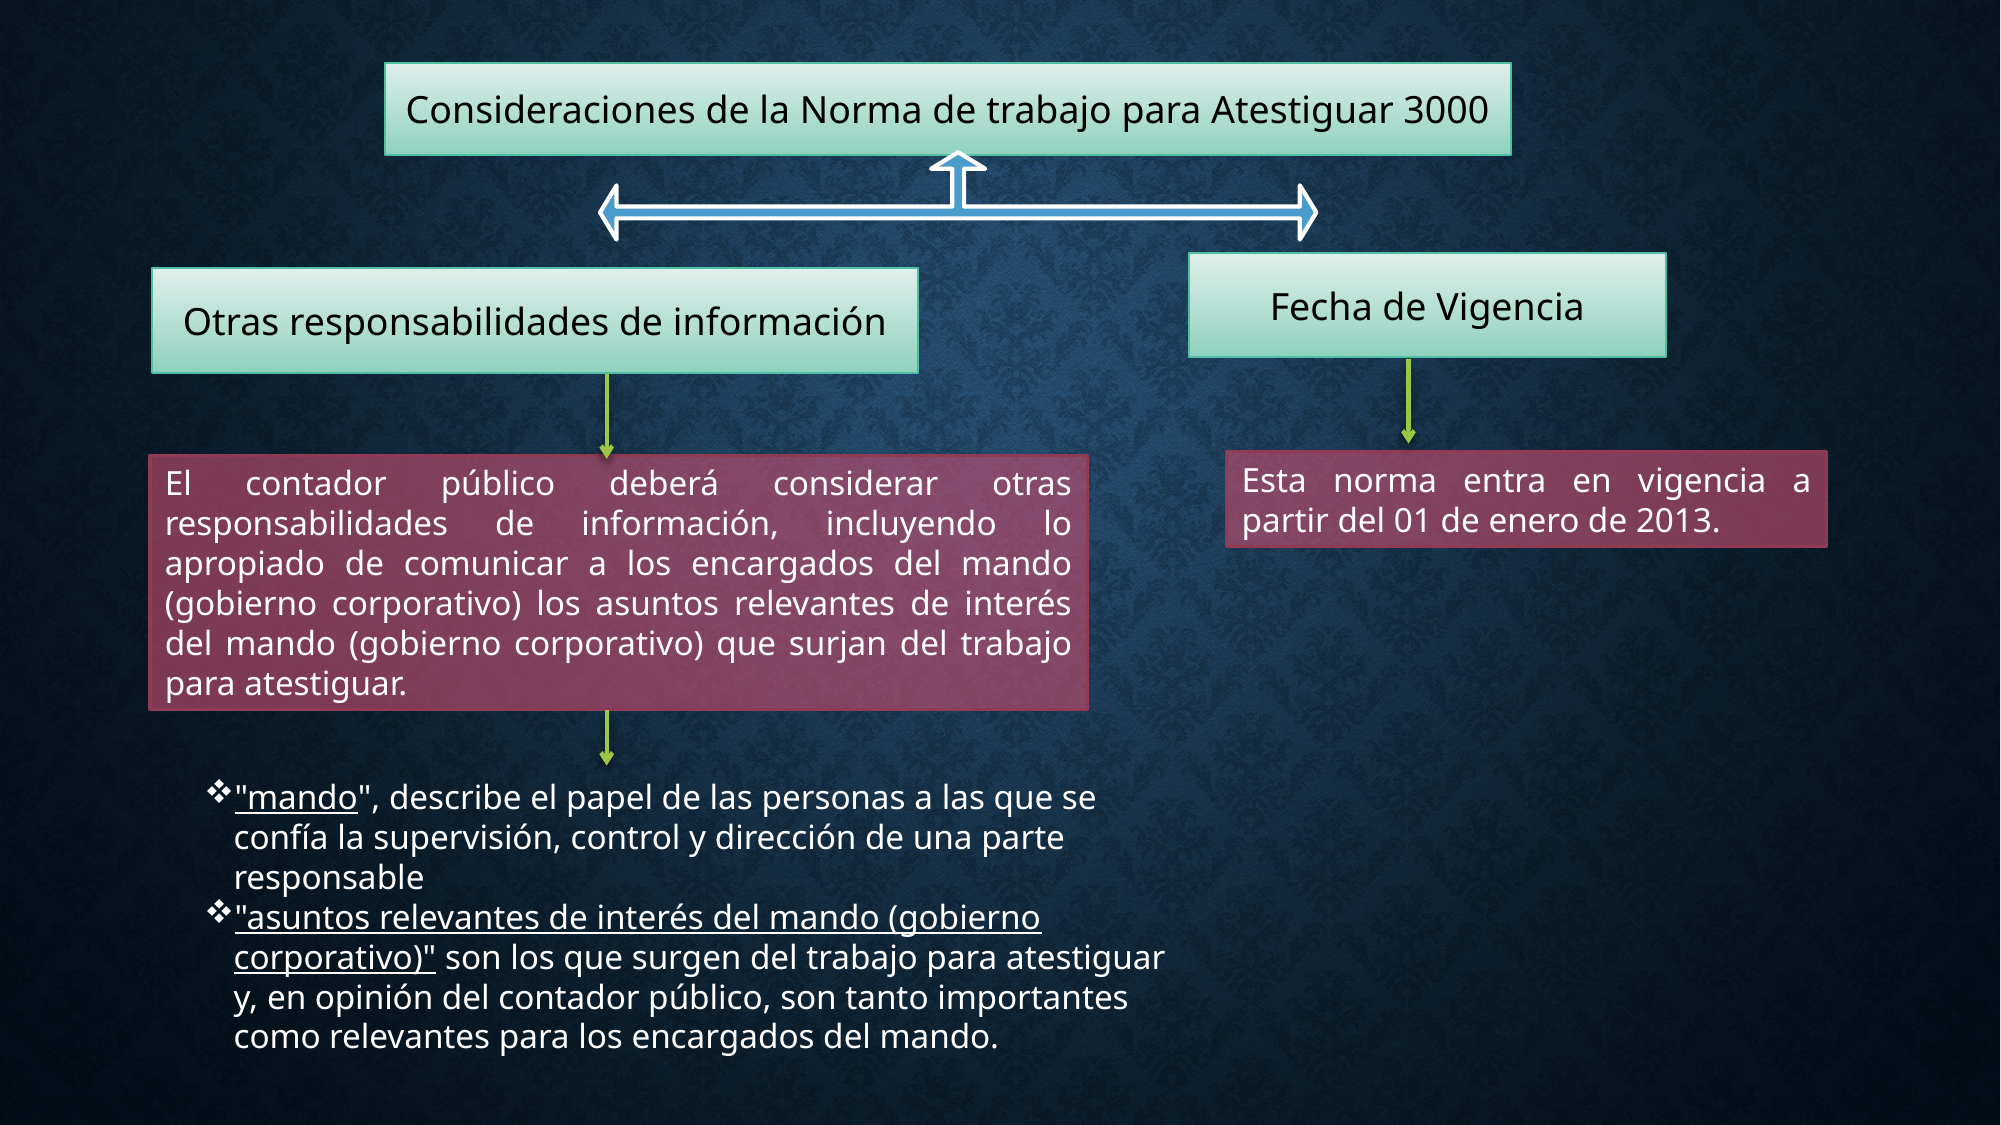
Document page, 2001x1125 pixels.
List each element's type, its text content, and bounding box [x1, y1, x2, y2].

text_box Fecha de Vigencia [1188, 252, 1667, 358]
text_box El contador público deberá considerar otras responsabilidades de información, incluyendo lo apropiado de comunicar a los encargados del mando (gobierno corporativo) los asuntos relevantes de interés del mando (gobierno corporativo) que surjan del trabajo para atestiguar. [148, 454, 1089, 711]
text_box Otras responsabilidades de información [151, 267, 919, 374]
text_box Esta norma entra en vigencia a partir del 01 de enero de 2013. [1225, 450, 1828, 548]
text_box "mando", describe el papel de las personas a las que se confía la supervisión, control y dirección de una parte responsable "asuntos relevantes de interés del mando (gobierno corporativo)" son los que surgen del trabajo para atestiguar y, en opinión del contador público, son tanto importantes como relevantes para los encargados del mando. [189, 768, 1200, 1063]
text_box Consideraciones de la Norma de trabajo para Atestiguar 3000 [384, 62, 1512, 156]
text_box [598, 150, 1319, 242]
